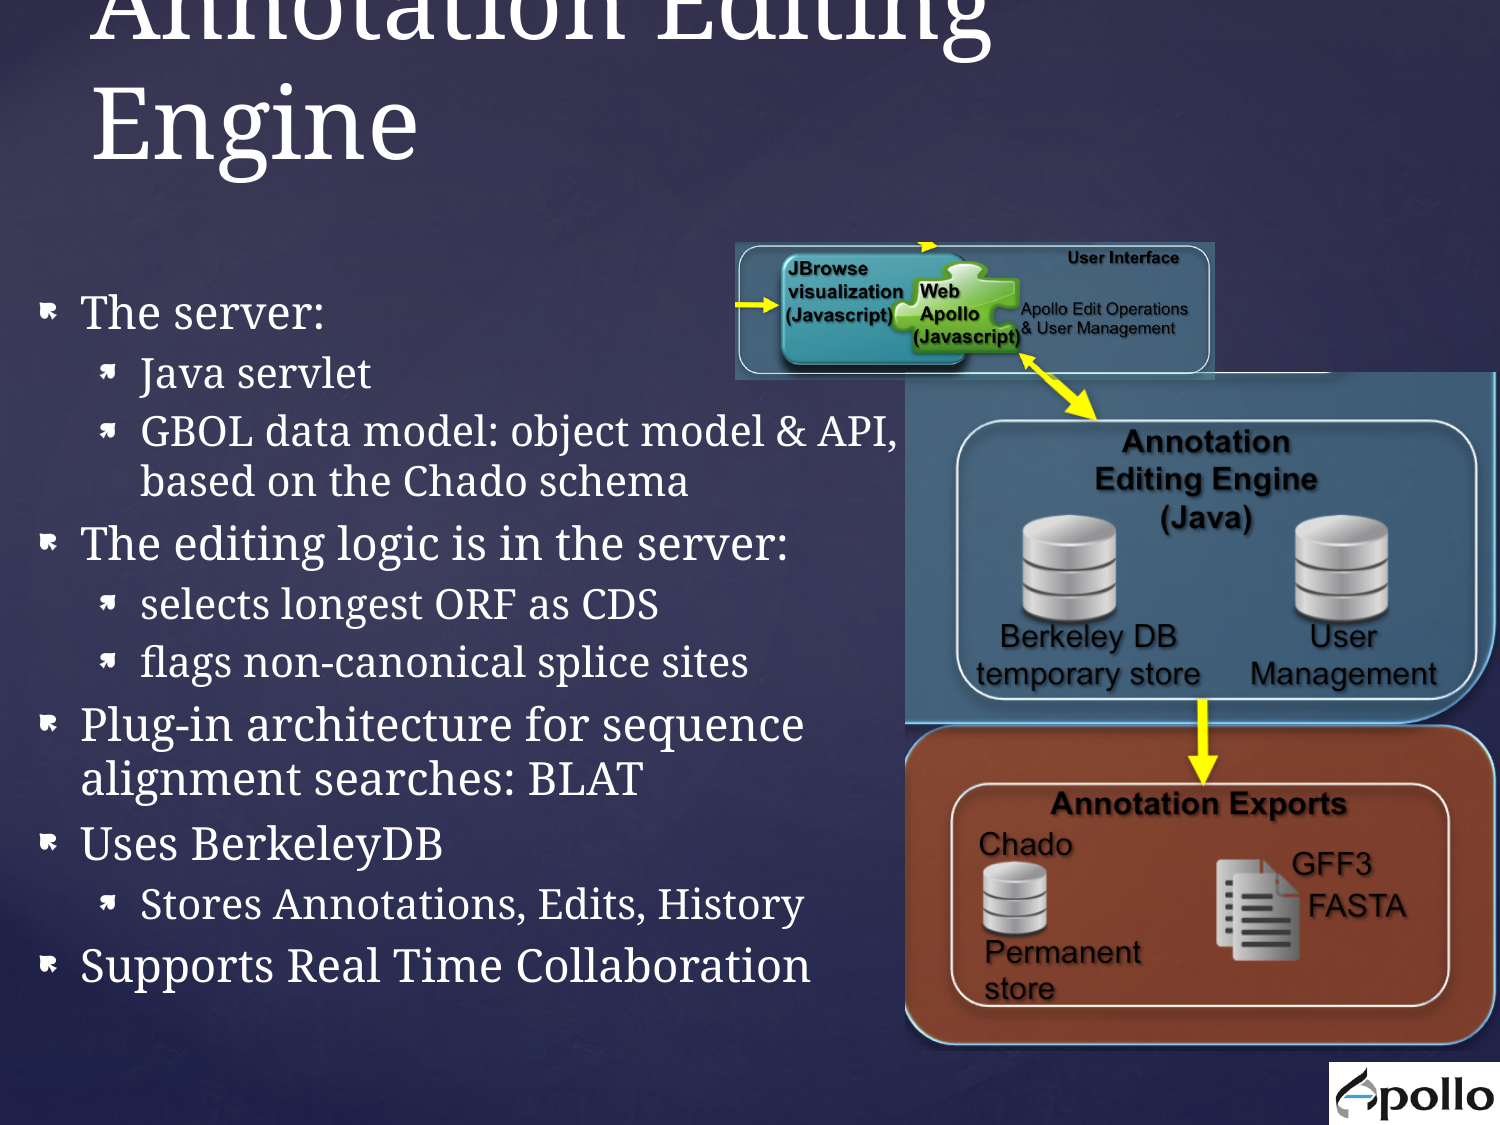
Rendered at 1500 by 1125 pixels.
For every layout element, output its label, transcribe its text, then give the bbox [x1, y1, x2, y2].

picture [734, 242, 1500, 1051]
picture [1328, 1062, 1500, 1125]
list The server: Java servlet GBOL data model: object model & API, based on the Chado schema The editing logic is in the server: selects longest ORF as CDS flags non-canonical splice sites Plug-in architecture for sequence alignment searches: BLAT Uses BerkeleyDB Stores Annotations, Edits, History Supports Real Time Collaboration [19, 202, 921, 1073]
title Annotation Editing Engine [75, 37, 1313, 188]
